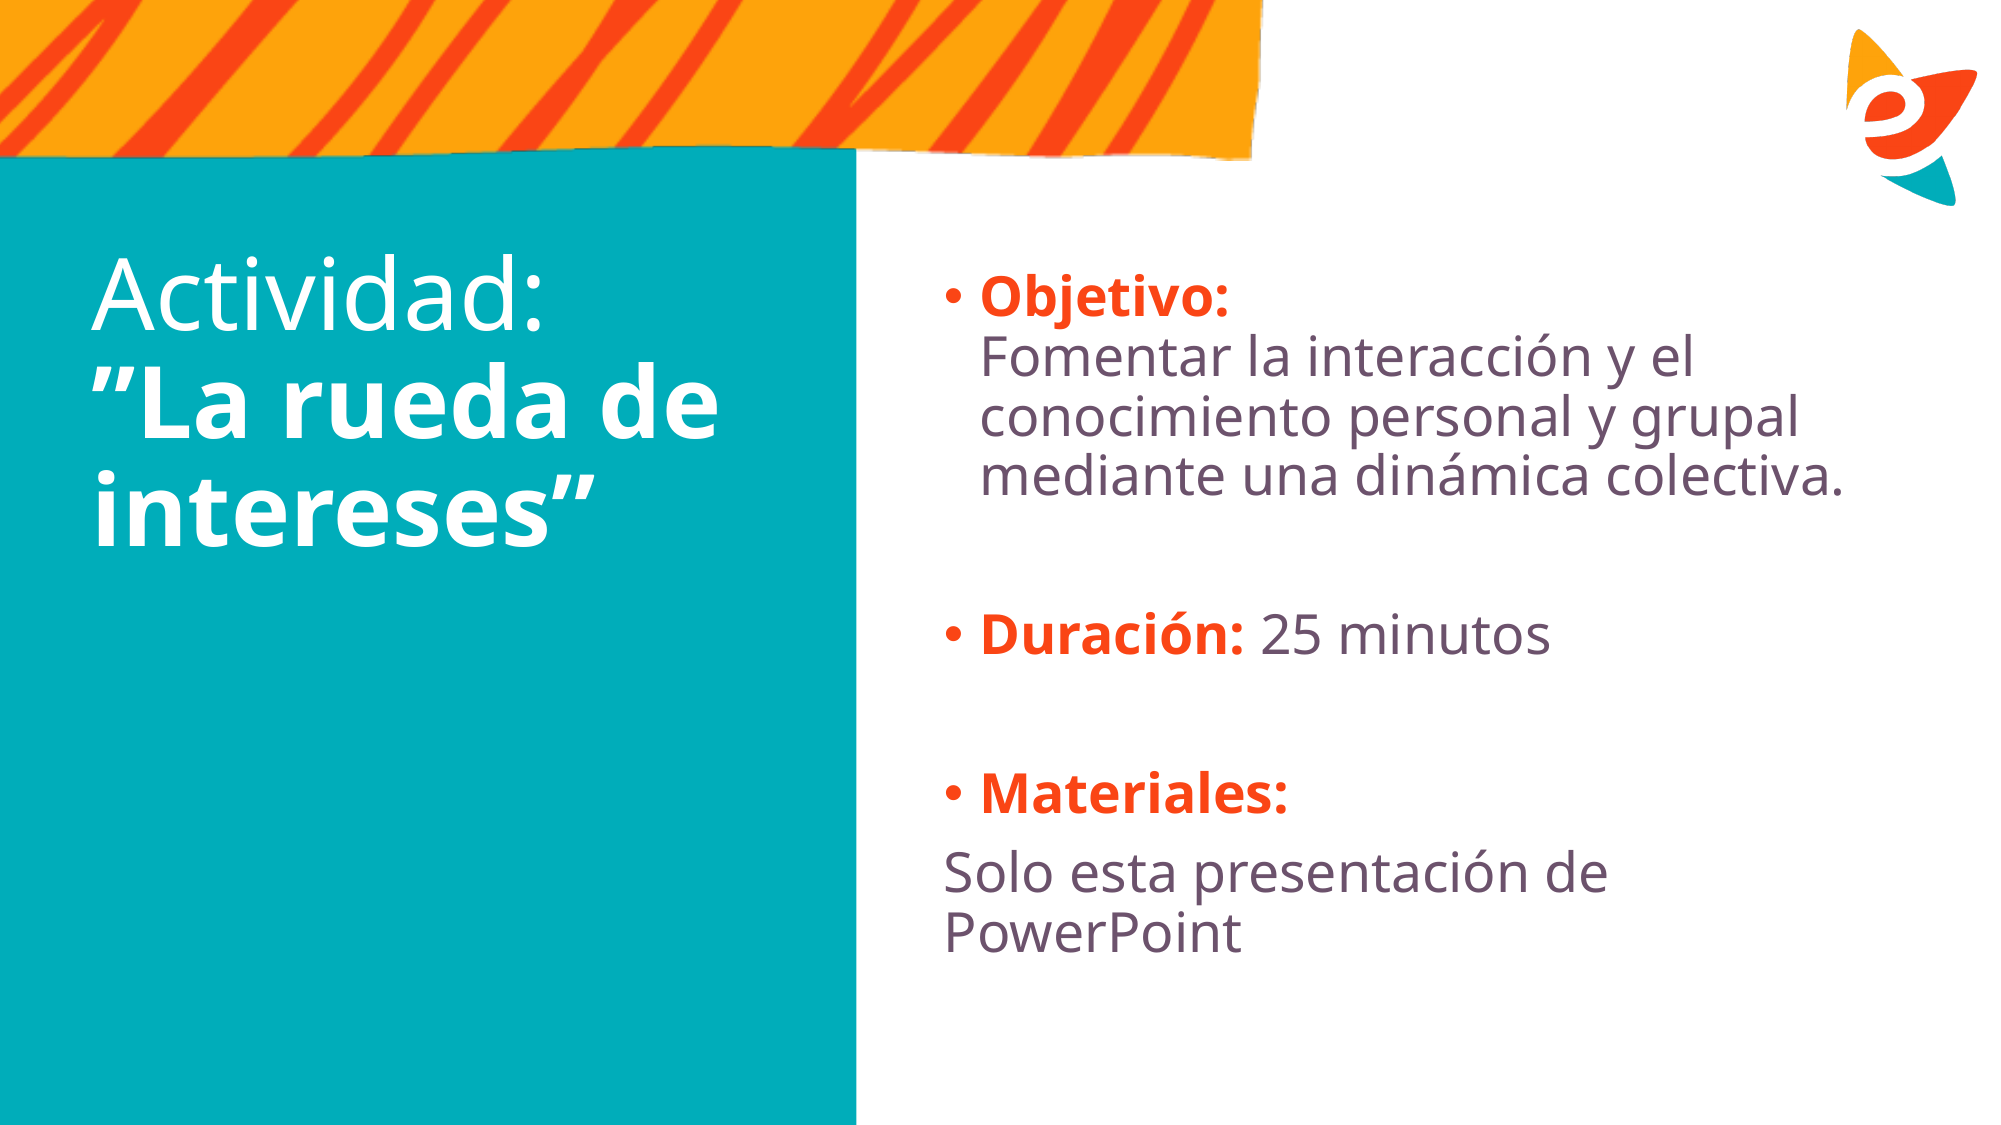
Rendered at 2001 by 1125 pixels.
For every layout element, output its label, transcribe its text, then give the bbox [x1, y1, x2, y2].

title Actividad: ”La rueda de intereses” [76, 162, 830, 683]
picture [1837, 26, 1986, 207]
text_box [0, 162, 858, 1125]
list Objetivo: Fomentar la interacción y el conocimiento personal y grupal mediante una dinámica colectiva. Duración: 25 minutos Materiales: Solo esta presentación de PowerPoint [929, 261, 1934, 976]
picture [0, 0, 1270, 162]
